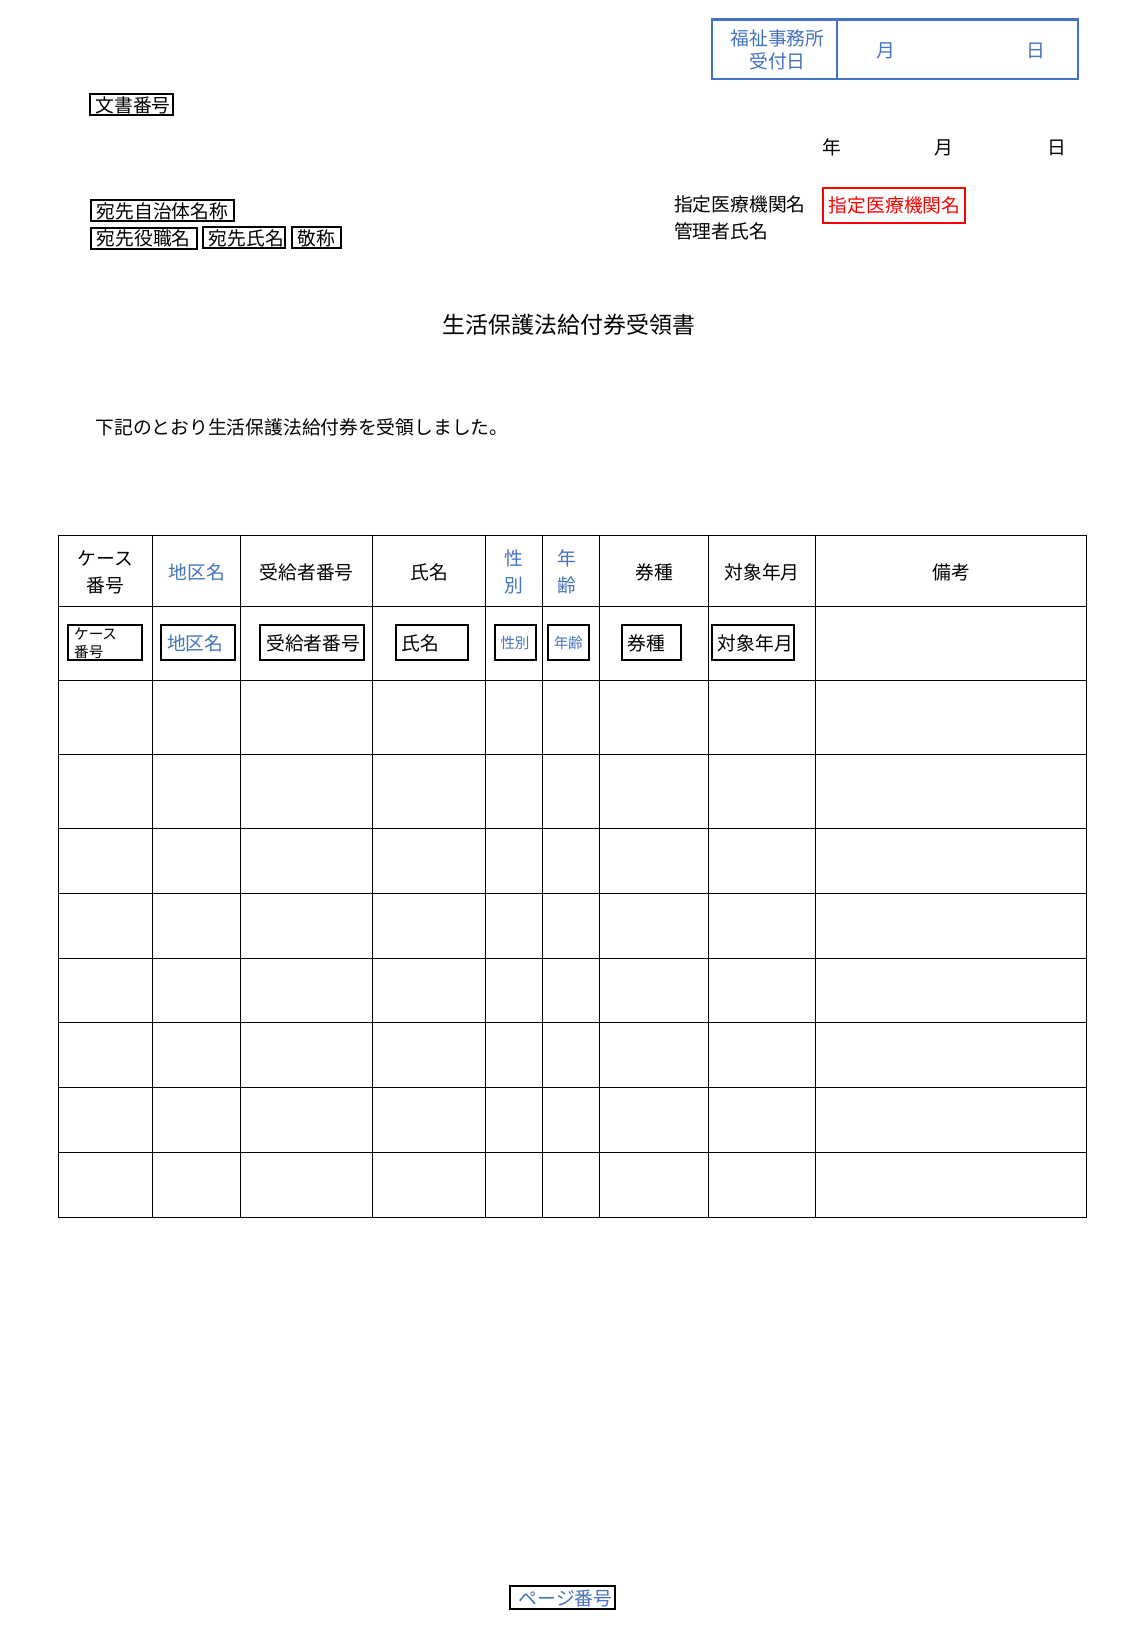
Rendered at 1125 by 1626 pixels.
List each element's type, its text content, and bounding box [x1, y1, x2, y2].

table_header 備考 [816, 536, 1086, 606]
table_cell [59, 1088, 152, 1152]
table_cell [486, 894, 542, 958]
table_cell [241, 755, 372, 828]
table_cell [59, 959, 152, 1022]
table_cell [373, 1088, 485, 1152]
table_cell [153, 681, 240, 754]
text_box ケース 番号 [67, 624, 143, 661]
table_header 年齢 [543, 536, 599, 606]
table_cell [373, 681, 485, 754]
table_cell [816, 1153, 1086, 1217]
text_box 氏名 [395, 624, 469, 661]
text_box 指定医療機関名 [822, 187, 966, 224]
table_cell [59, 1023, 152, 1087]
table_cell [816, 894, 1086, 958]
table_cell [600, 1088, 708, 1152]
table_cell [600, 1153, 708, 1217]
table_cell [600, 755, 708, 828]
table_cell [600, 829, 708, 893]
text_box 年 月 日 [815, 133, 1005, 162]
table_cell [241, 681, 372, 754]
table_cell [709, 959, 815, 1022]
text_box 性別 [494, 624, 537, 661]
table_cell [241, 607, 372, 680]
table_header 受給者番号 [241, 536, 372, 606]
table_cell [373, 1153, 485, 1217]
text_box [711, 19, 1079, 80]
table_cell [543, 894, 599, 958]
table_cell [600, 681, 708, 754]
table_cell [816, 959, 1086, 1022]
table_cell [241, 1023, 372, 1087]
table_cell [543, 755, 599, 828]
table_cell [486, 755, 542, 828]
table_cell [709, 894, 815, 958]
table_cell [373, 607, 485, 680]
text_box 指定医療機関名 [667, 192, 811, 215]
table_header ケース番号 [59, 536, 152, 606]
table_header 氏名 [373, 536, 485, 606]
table_cell [816, 607, 1086, 680]
text_box 券種 [621, 624, 682, 661]
table_cell [709, 1088, 815, 1152]
table_cell [59, 894, 152, 958]
text_box 対象年月 [711, 624, 795, 661]
table_cell [241, 959, 372, 1022]
table_header 対象年月 [709, 536, 815, 606]
table_cell [486, 607, 542, 680]
table_cell [543, 1153, 599, 1217]
table_cell [709, 755, 815, 828]
table_cell [241, 1153, 372, 1217]
table_cell [373, 894, 485, 958]
text_box 下記のとおり生活保護法給付券を受領しました。 [89, 415, 1037, 438]
table_cell [709, 607, 815, 680]
text_box 管理者氏名 [667, 220, 776, 243]
table_cell [543, 1023, 599, 1087]
table_cell [153, 607, 240, 680]
table_cell [709, 829, 815, 893]
table_cell [486, 829, 542, 893]
table_cell [486, 1088, 542, 1152]
table_cell [600, 959, 708, 1022]
table_cell [373, 959, 485, 1022]
table_cell [816, 1088, 1086, 1152]
table_cell [59, 829, 152, 893]
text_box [90, 200, 342, 249]
table_cell [153, 829, 240, 893]
table_cell [373, 829, 485, 893]
table_cell [543, 681, 599, 754]
text_box 文書番号 [89, 93, 174, 116]
table_cell [59, 681, 152, 754]
table_cell [600, 1023, 708, 1087]
table_cell [600, 894, 708, 958]
table_cell [241, 894, 372, 958]
table_cell [59, 1153, 152, 1217]
table_cell [241, 829, 372, 893]
table_header 券種 [600, 536, 708, 606]
table_cell [816, 755, 1086, 828]
table_cell [153, 894, 240, 958]
table_cell [543, 959, 599, 1022]
table_cell [59, 607, 152, 680]
table_cell [543, 1088, 599, 1152]
table_cell [486, 959, 542, 1022]
table_cell [486, 1153, 542, 1217]
table_cell [709, 681, 815, 754]
table_cell [153, 1088, 240, 1152]
table_cell [816, 829, 1086, 893]
table_cell [153, 1023, 240, 1087]
table_cell [543, 607, 599, 680]
table_cell [241, 1088, 372, 1152]
table_cell [816, 681, 1086, 754]
text_box ページ番号 [509, 1585, 616, 1610]
table_header 地区名 [153, 536, 240, 606]
table_cell [486, 1023, 542, 1087]
text_box 生活保護法給付券受領書 [96, 302, 1042, 346]
table_cell [59, 755, 152, 828]
table_cell [600, 607, 708, 680]
table_cell [816, 1023, 1086, 1087]
table_cell [153, 959, 240, 1022]
table_header 性別 [486, 536, 542, 606]
table_cell [153, 755, 240, 828]
table_cell [543, 829, 599, 893]
text_box 地区名 [160, 624, 236, 661]
table_cell [709, 1153, 815, 1217]
table_cell [373, 1023, 485, 1087]
text_box 受給者番号 [259, 624, 365, 661]
table_cell [709, 1023, 815, 1087]
table_cell [373, 755, 485, 828]
text_box 年齢 [547, 624, 590, 661]
table_cell [486, 681, 542, 754]
table_cell [153, 1153, 240, 1217]
